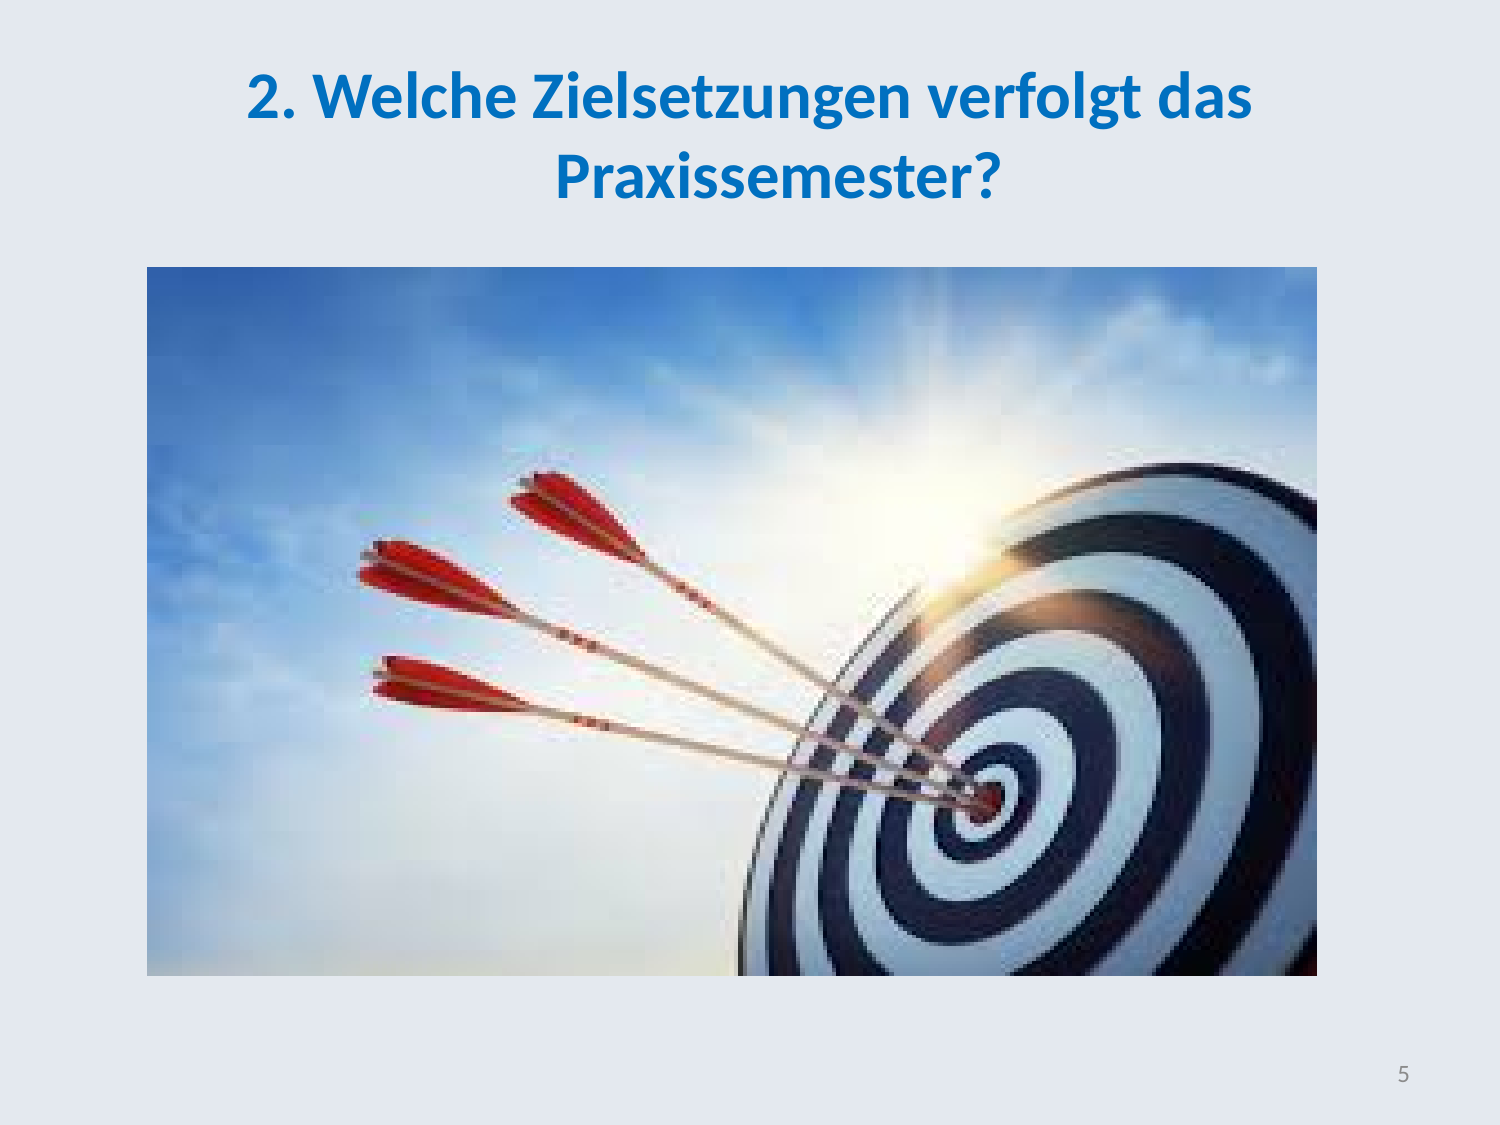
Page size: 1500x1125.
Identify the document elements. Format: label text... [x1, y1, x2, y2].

picture [147, 266, 1318, 977]
slide_number 5 [1074, 1042, 1425, 1103]
title 2. Welche Zielsetzungen verfolgt das Praxissemester? [0, 30, 1500, 233]
